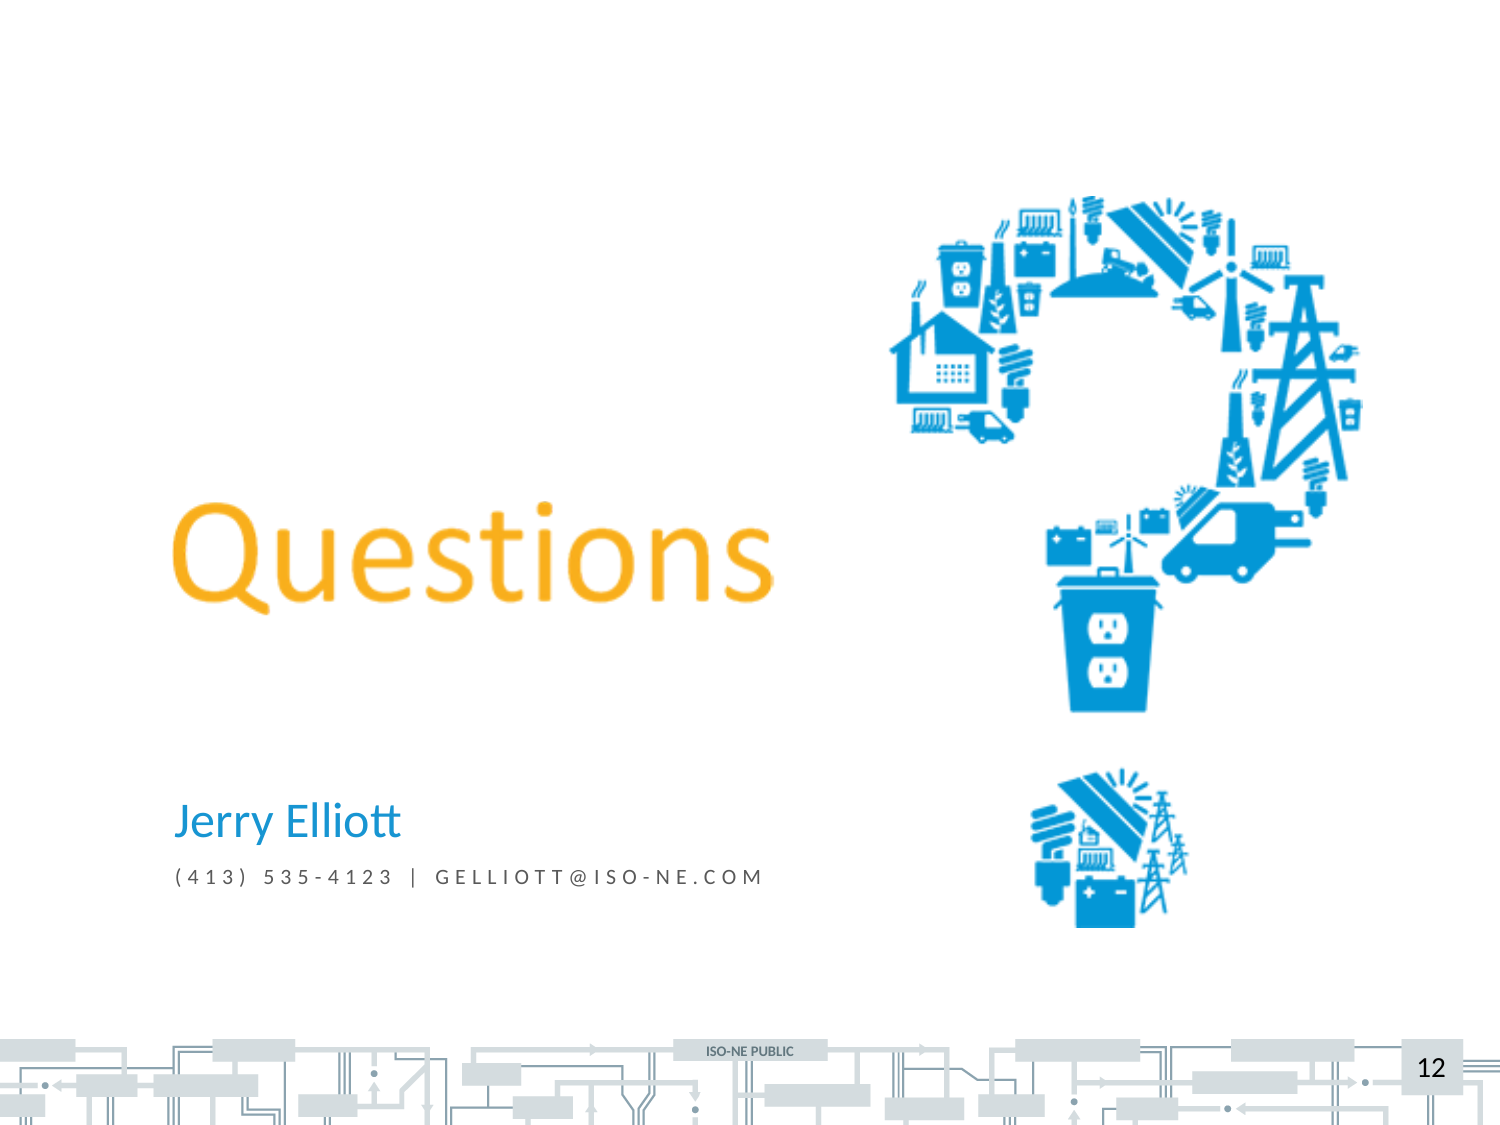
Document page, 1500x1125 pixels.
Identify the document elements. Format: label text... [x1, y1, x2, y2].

list (413) 535-4123 | gelliott@iso-ne.com [174, 862, 1013, 925]
picture [887, 196, 1363, 928]
list Jerry Elliott [174, 787, 1013, 850]
picture [1115, 890, 1126, 894]
picture [0, 1031, 1500, 1125]
picture [1083, 886, 1095, 898]
slide_number 12 [1400, 1044, 1463, 1088]
picture [172, 501, 783, 624]
